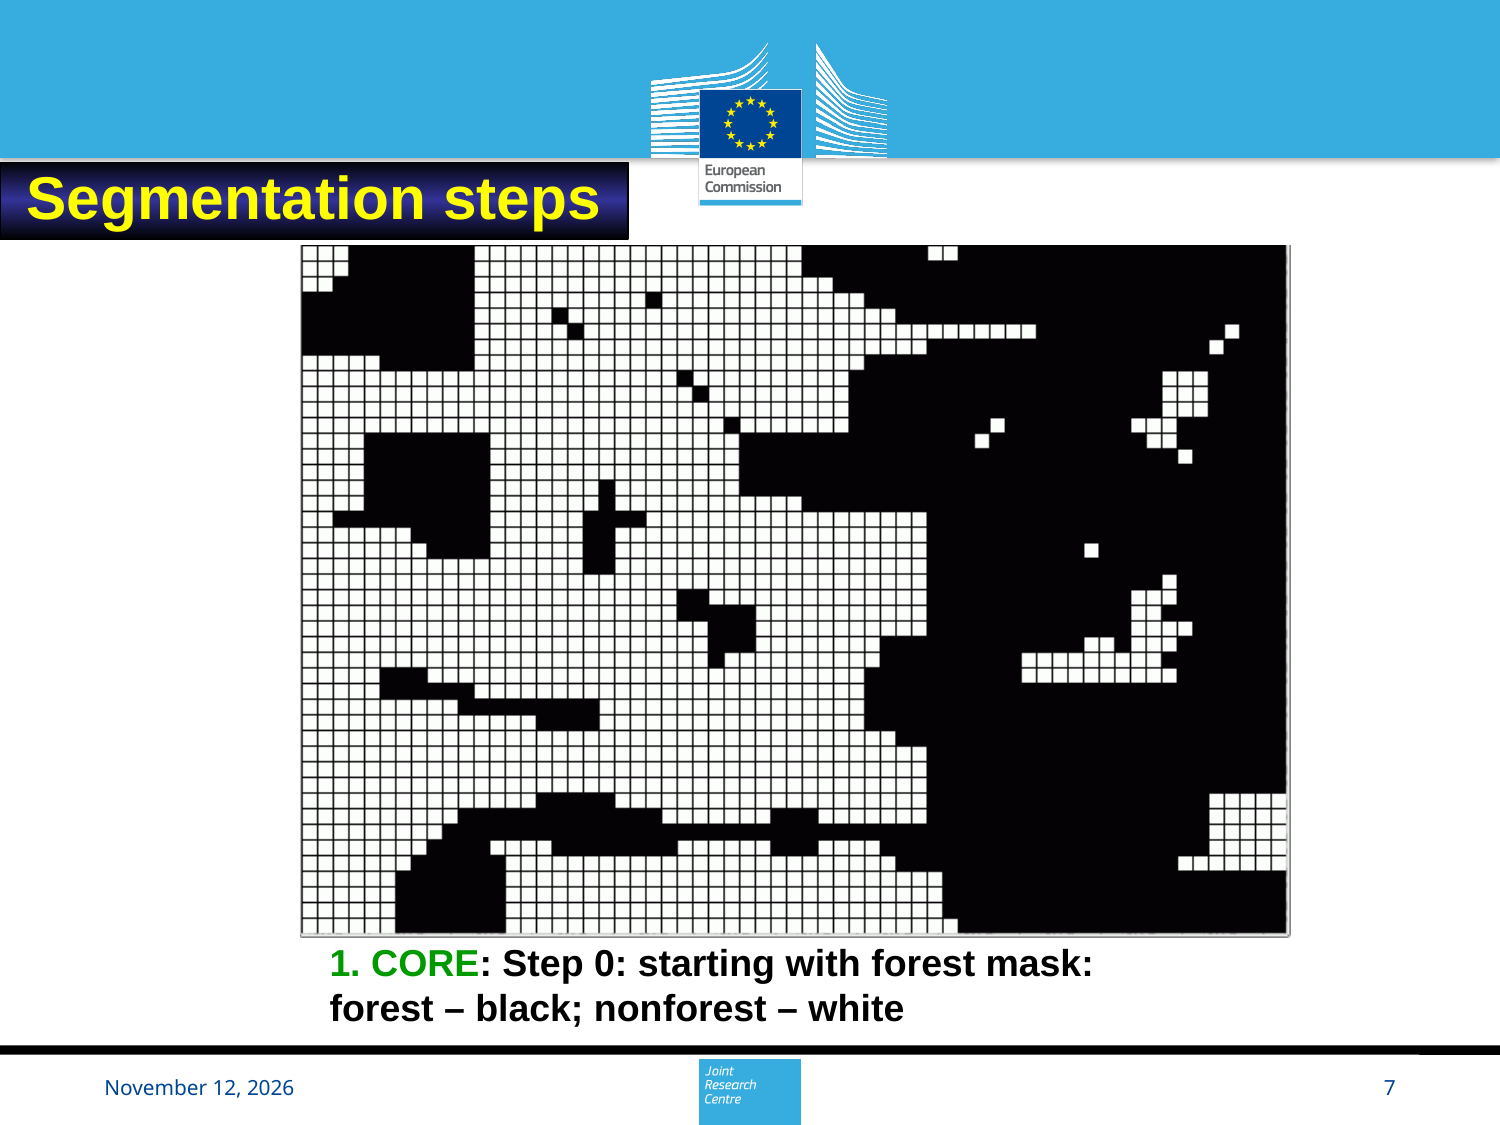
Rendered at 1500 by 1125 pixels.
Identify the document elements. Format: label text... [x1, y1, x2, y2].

text_box Segmentation steps [0, 162, 628, 239]
picture [699, 1059, 801, 1125]
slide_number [104, 1074, 455, 1100]
picture [299, 245, 1291, 938]
text_box 1. CORE: Step 0: starting with forest mask: forest – black; nonforest – white [314, 947, 1120, 1037]
picture [651, 42, 887, 207]
slide_number 7 [1045, 1074, 1396, 1100]
